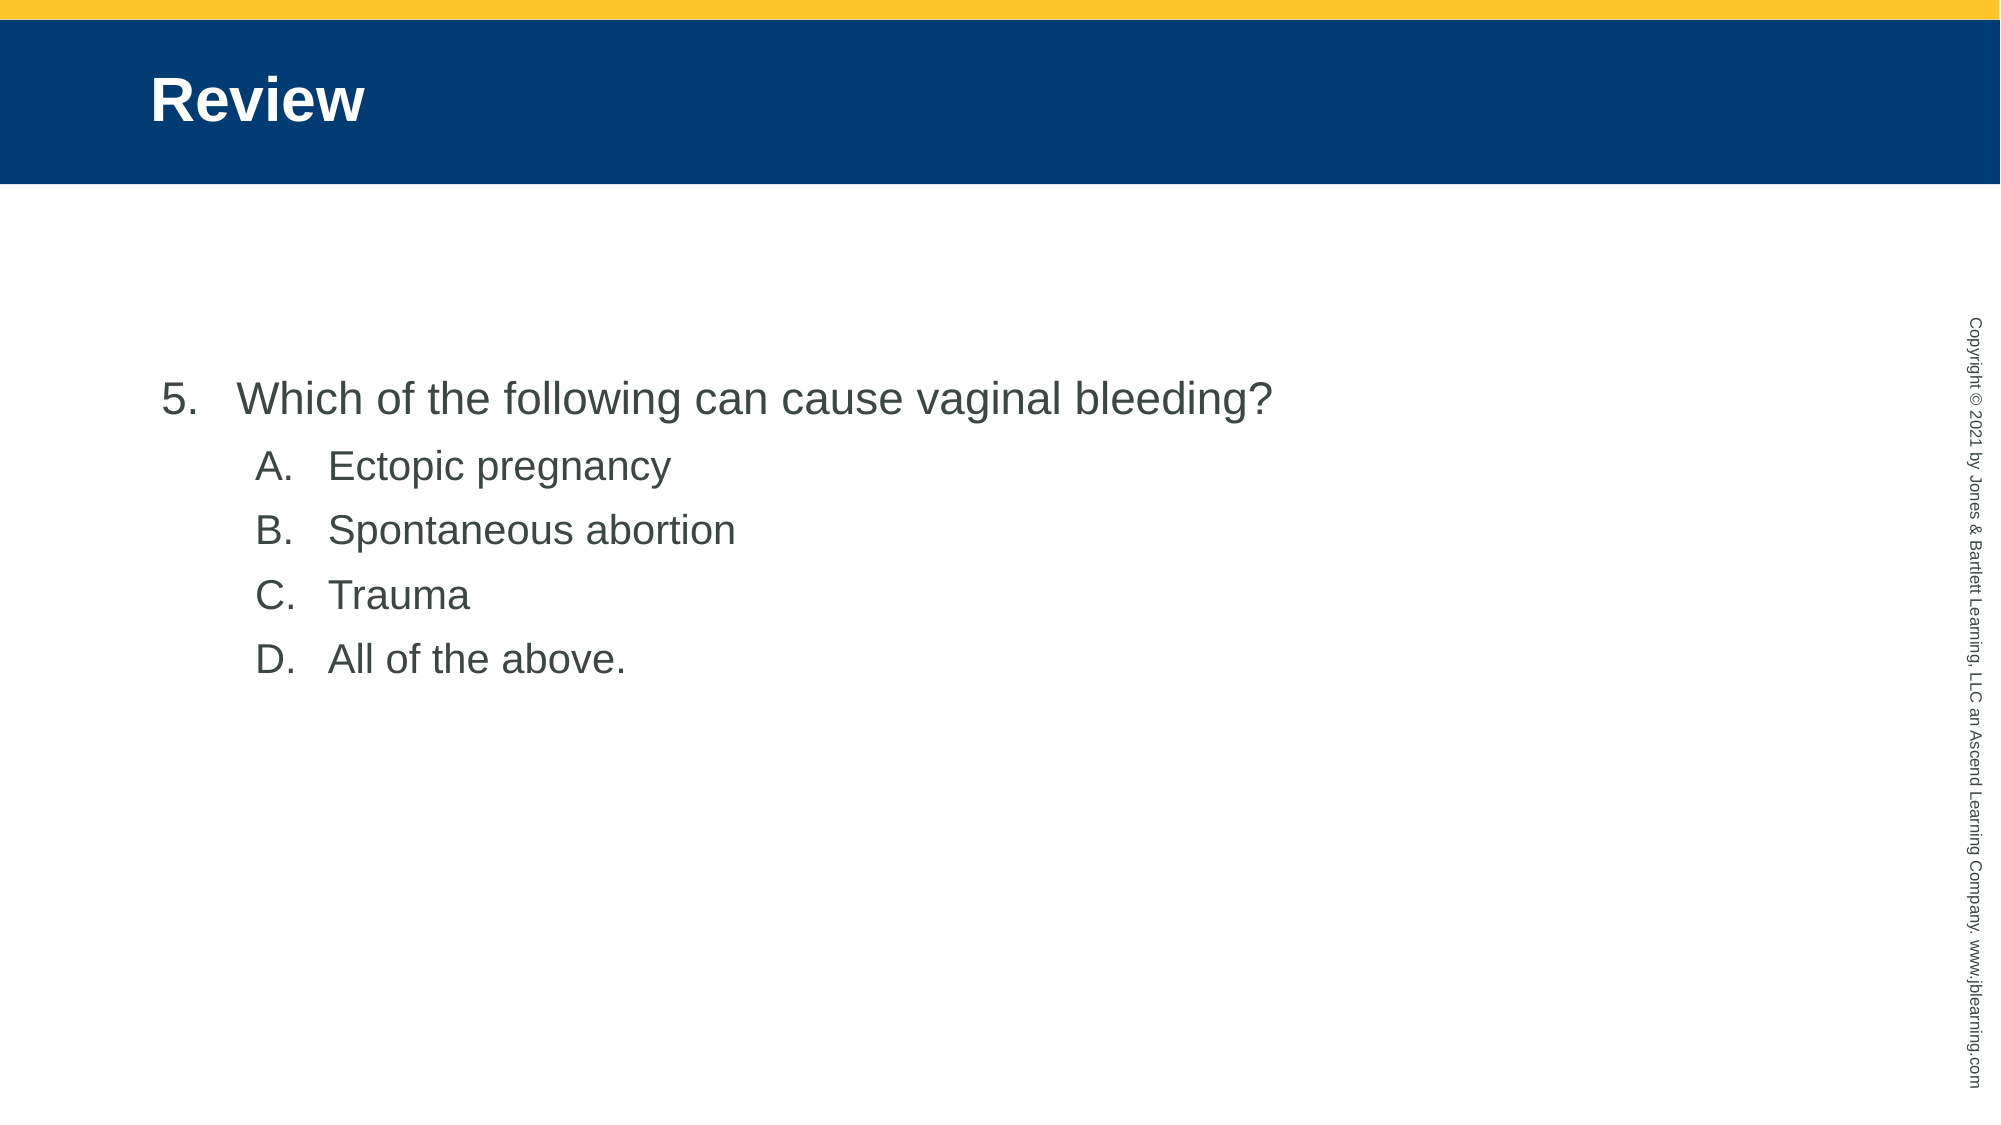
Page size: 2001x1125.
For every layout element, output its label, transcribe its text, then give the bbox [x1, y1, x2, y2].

title Review [0, 19, 2000, 185]
list Which of the following can cause vaginal bleeding? Ectopic pregnancy Spontaneous abortion Trauma All of the above. [146, 361, 1859, 1016]
